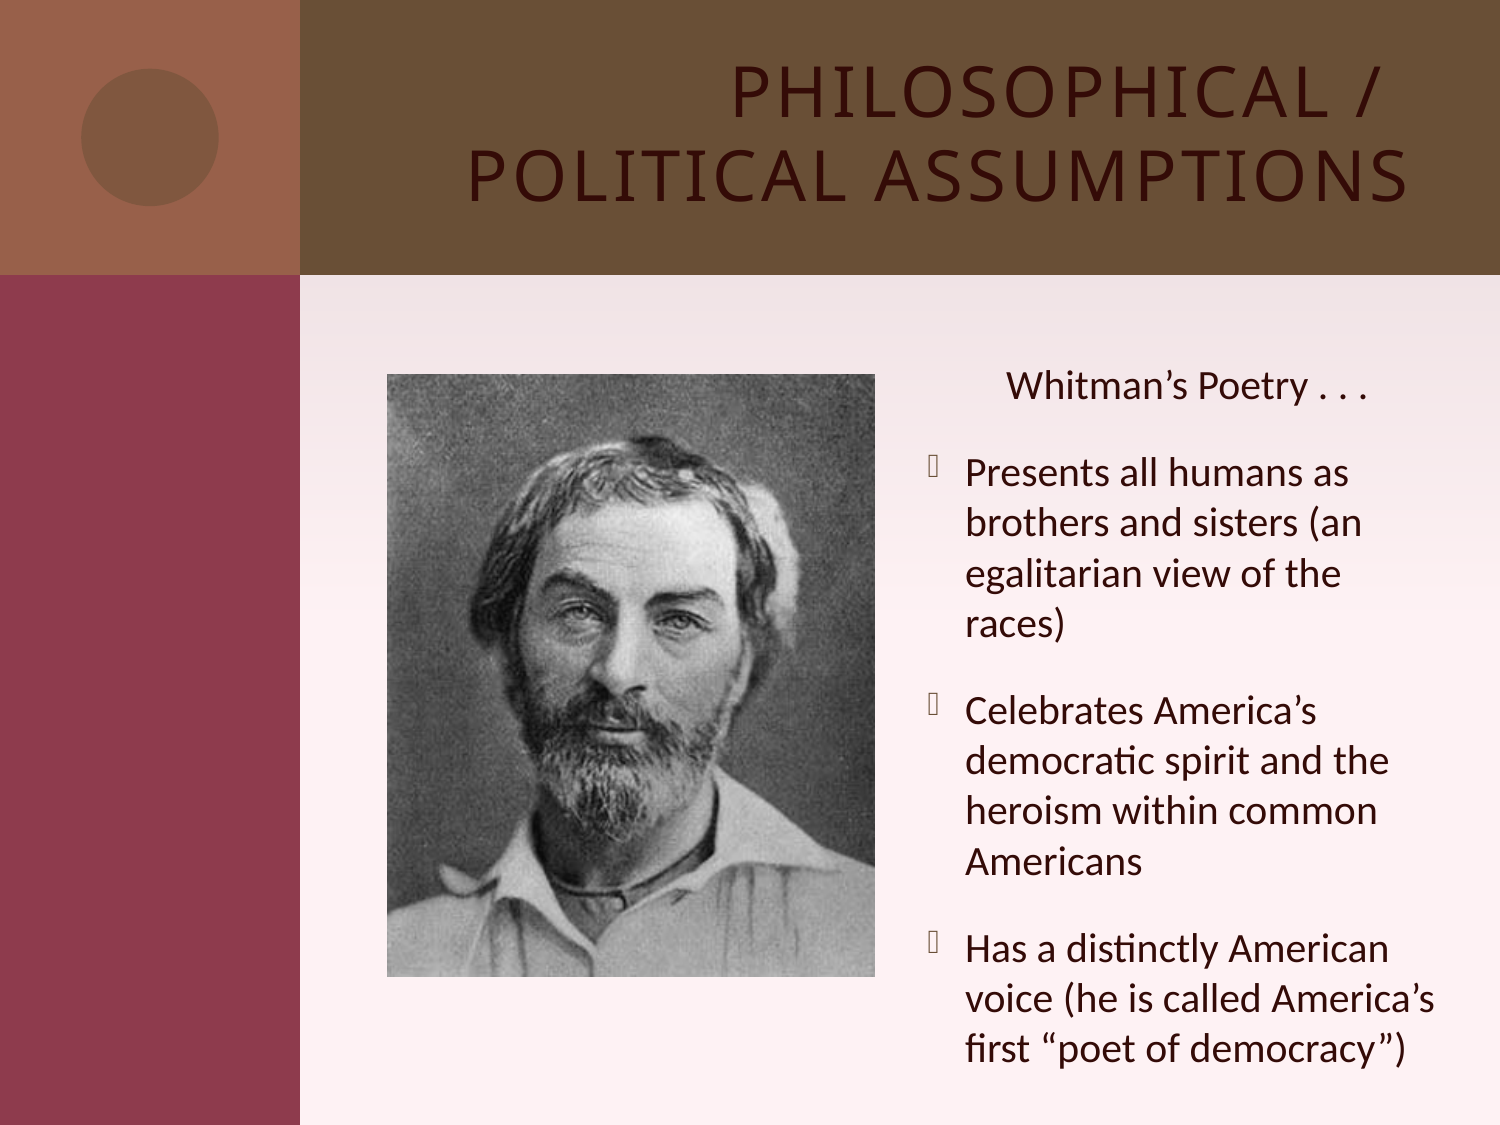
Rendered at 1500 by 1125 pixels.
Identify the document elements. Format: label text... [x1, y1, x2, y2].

title Philosophical / Political Assumptions [399, 37, 1425, 225]
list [387, 374, 876, 978]
list Whitman’s Poetry . . . Presents all humans as brothers and sisters (an egalitarian view of the races) Celebrates America’s democratic spirit and the heroism within common Americans Has a distinctly American voice (he is called America’s first “poet of democracy”) [912, 350, 1463, 1100]
